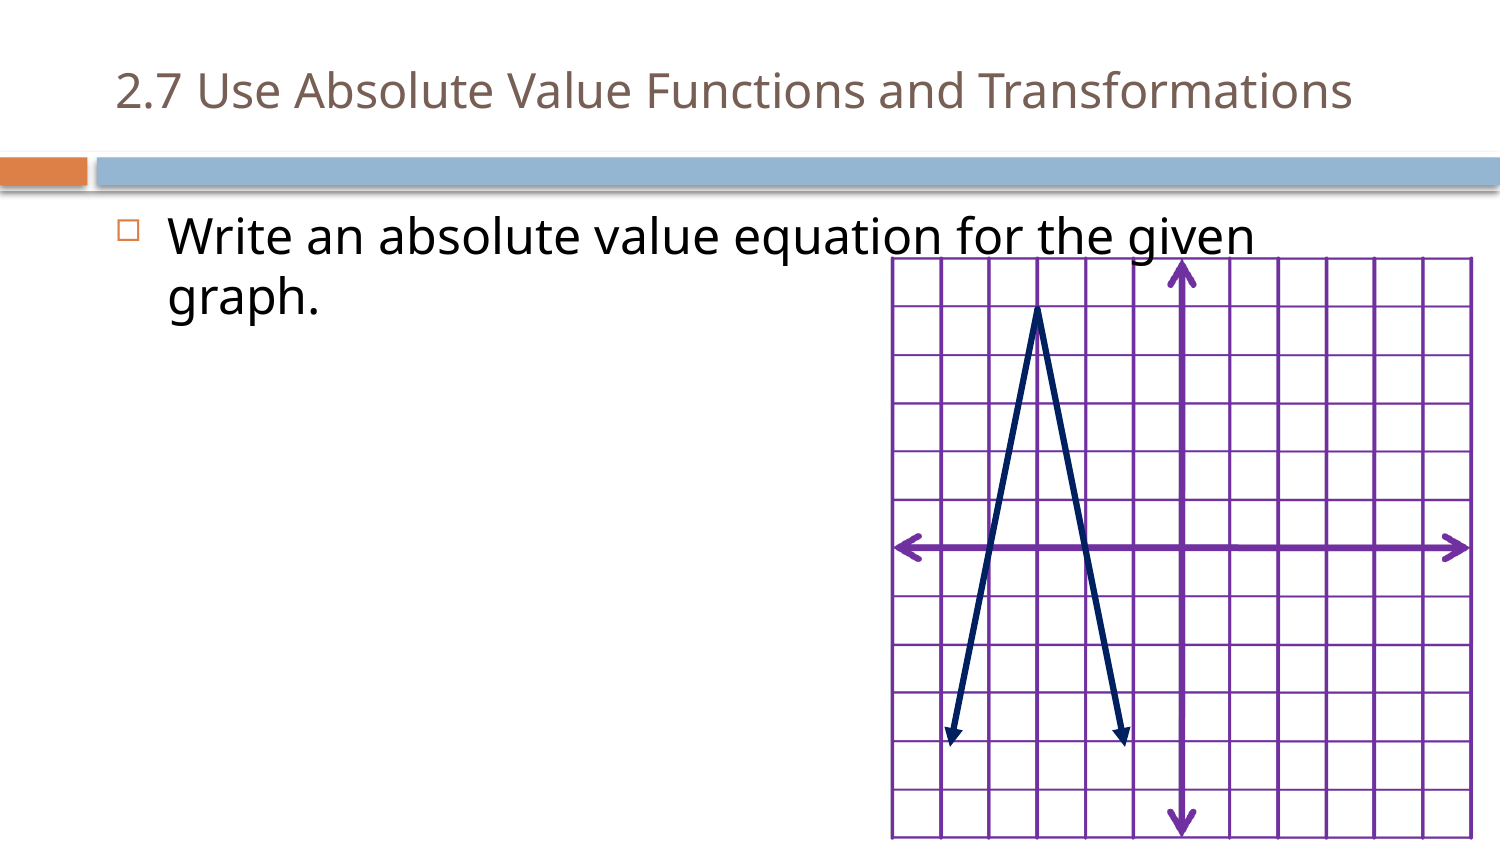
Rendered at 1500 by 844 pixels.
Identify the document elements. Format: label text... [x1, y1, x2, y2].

title 2.7 Use Absolute Value Functions and Transformations [100, 28, 1438, 150]
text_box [1037, 309, 1126, 748]
list Write an absolute value equation for the given graph. [100, 196, 1438, 750]
picture [862, 228, 1500, 844]
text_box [949, 309, 1036, 748]
